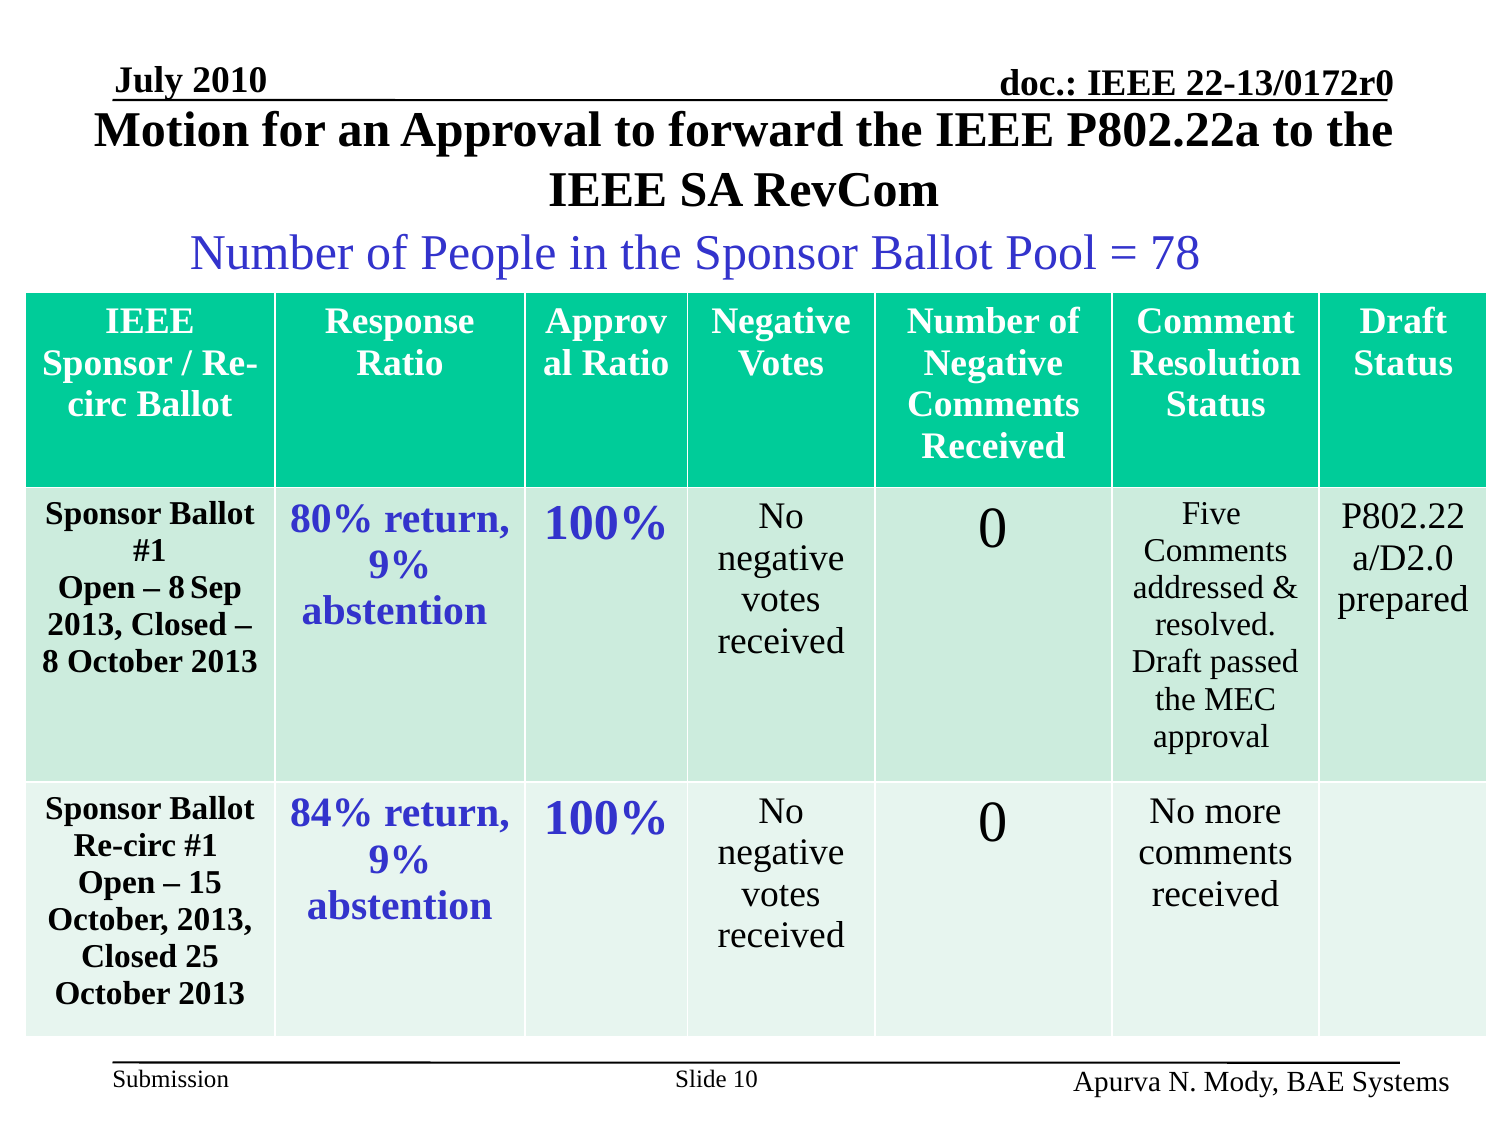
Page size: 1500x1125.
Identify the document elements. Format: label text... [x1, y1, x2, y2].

table_header Negative Votes [688, 293, 874, 487]
table_header IEEE Sponsor / Re-circ Ballot [26, 293, 274, 487]
table_header Comment Resolution Status [1113, 293, 1318, 487]
table_cell 84% return, 9% abstention [276, 783, 524, 1036]
table_header Response Ratio [276, 293, 524, 487]
text_box Number of People in the Sponsor Ballot Pool = 78 [174, 212, 1325, 288]
table_cell Sponsor Ballot Re-circ #1 Open – 15 October, 2013, Closed 25 October 2013 [26, 783, 274, 1036]
footer Apurva N. Mody, BAE Systems [1024, 1061, 1451, 1125]
table_cell 80% return, 9% abstention [276, 488, 524, 781]
table_cell 100% [526, 783, 687, 1036]
table_cell No negative votes received [688, 783, 874, 1036]
table_header Approval Ratio [526, 293, 687, 487]
table_cell 0 [876, 488, 1111, 781]
table_cell 100% [526, 488, 687, 781]
table_cell 0 [876, 783, 1111, 1036]
title Motion for an Approval to forward the IEEE P802.22a to the IEEE SA RevCom [37, 99, 1451, 213]
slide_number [114, 54, 270, 101]
table_header Draft Status [1320, 293, 1486, 487]
table_cell No negative votes received [688, 488, 874, 781]
table_cell No more comments received [1113, 783, 1318, 1036]
table_header Number of Negative Comments Received [876, 293, 1111, 487]
table_cell Five Comments addressed & resolved. Draft passed the MEC approval [1113, 488, 1318, 781]
table_cell P802.22a/D2.0 prepared [1320, 488, 1486, 781]
table_cell [1320, 783, 1486, 1036]
text_box Slide 10 [675, 1062, 838, 1093]
table_cell Sponsor Ballot #1 Open – 8 Sep 2013, Closed – 8 October 2013 [26, 488, 274, 781]
